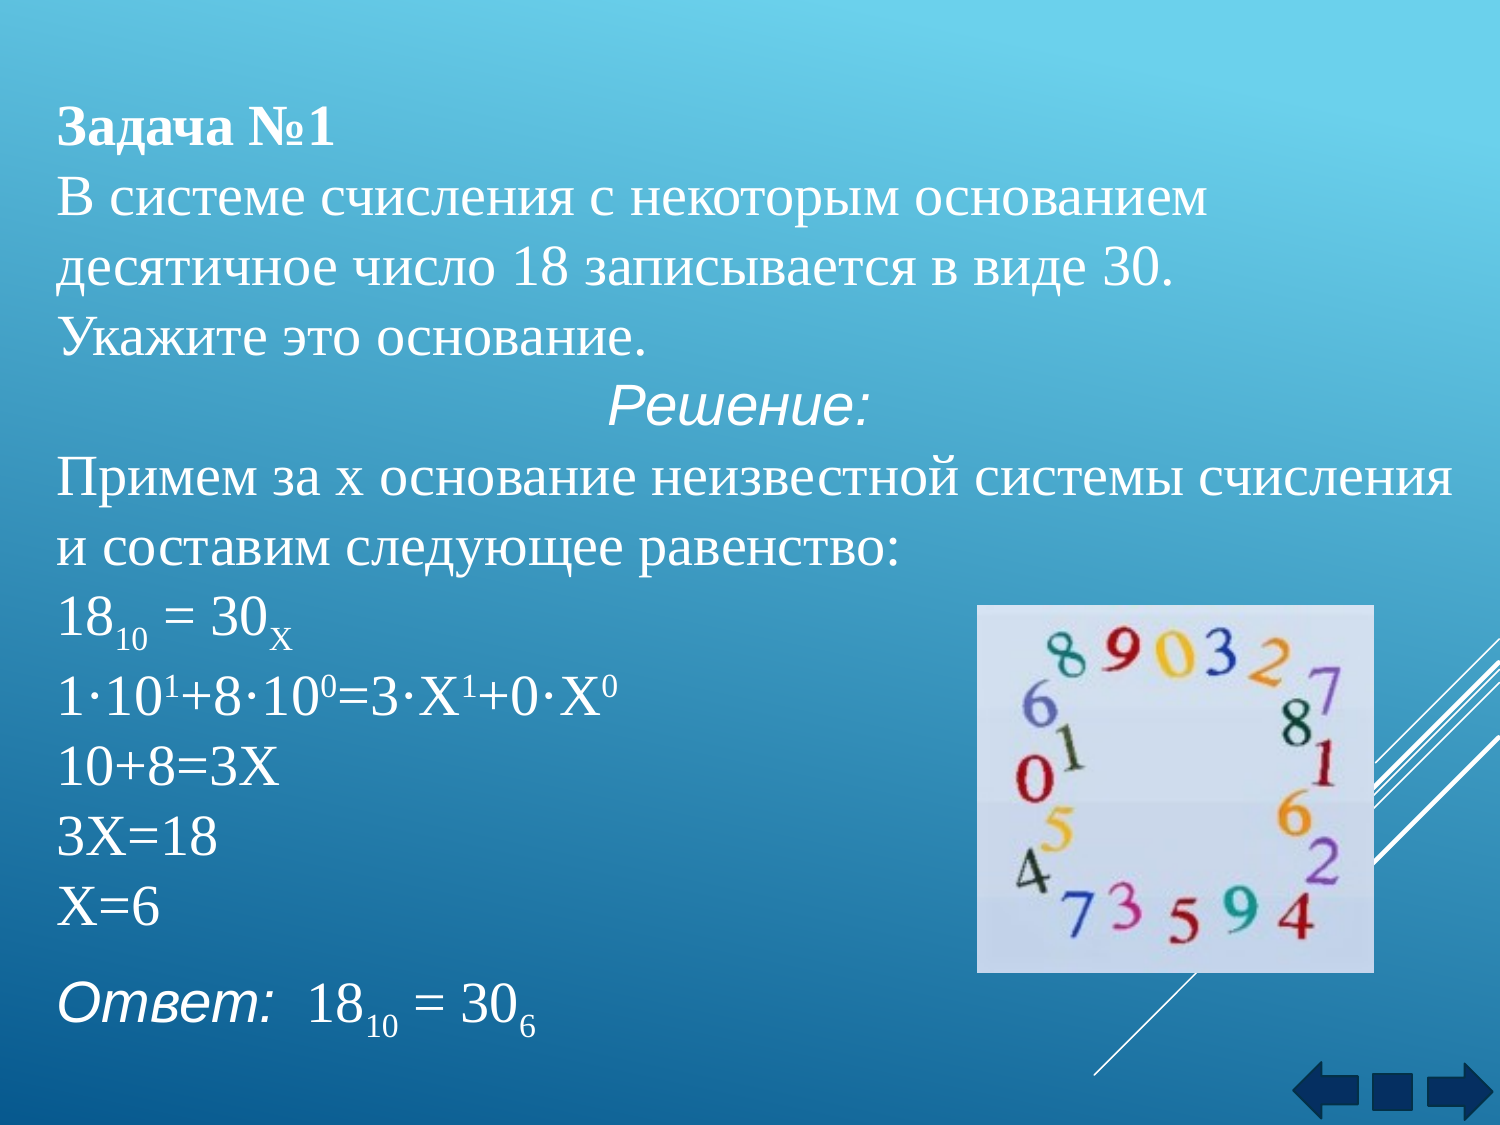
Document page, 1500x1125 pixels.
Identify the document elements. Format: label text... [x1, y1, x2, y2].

text_box [1372, 1073, 1413, 1111]
text_box [1427, 1062, 1494, 1121]
text_box Ответ: 1810 = 306 [41, 956, 1500, 1122]
text_box Задача №1 В системе счисления с некоторым основанием десятичное число 18 записывается в виде 30. Укажите это основание. Решение: Примем за х основание неизвестной системы счисления и составим следующее равенство: 1810 = 30Х 1·101+8·100=3·Х1+0·Х0 10+8=3Х 3Х=18 Х=6 [41, 45, 1500, 956]
text_box [1292, 1061, 1359, 1120]
picture [977, 605, 1374, 973]
